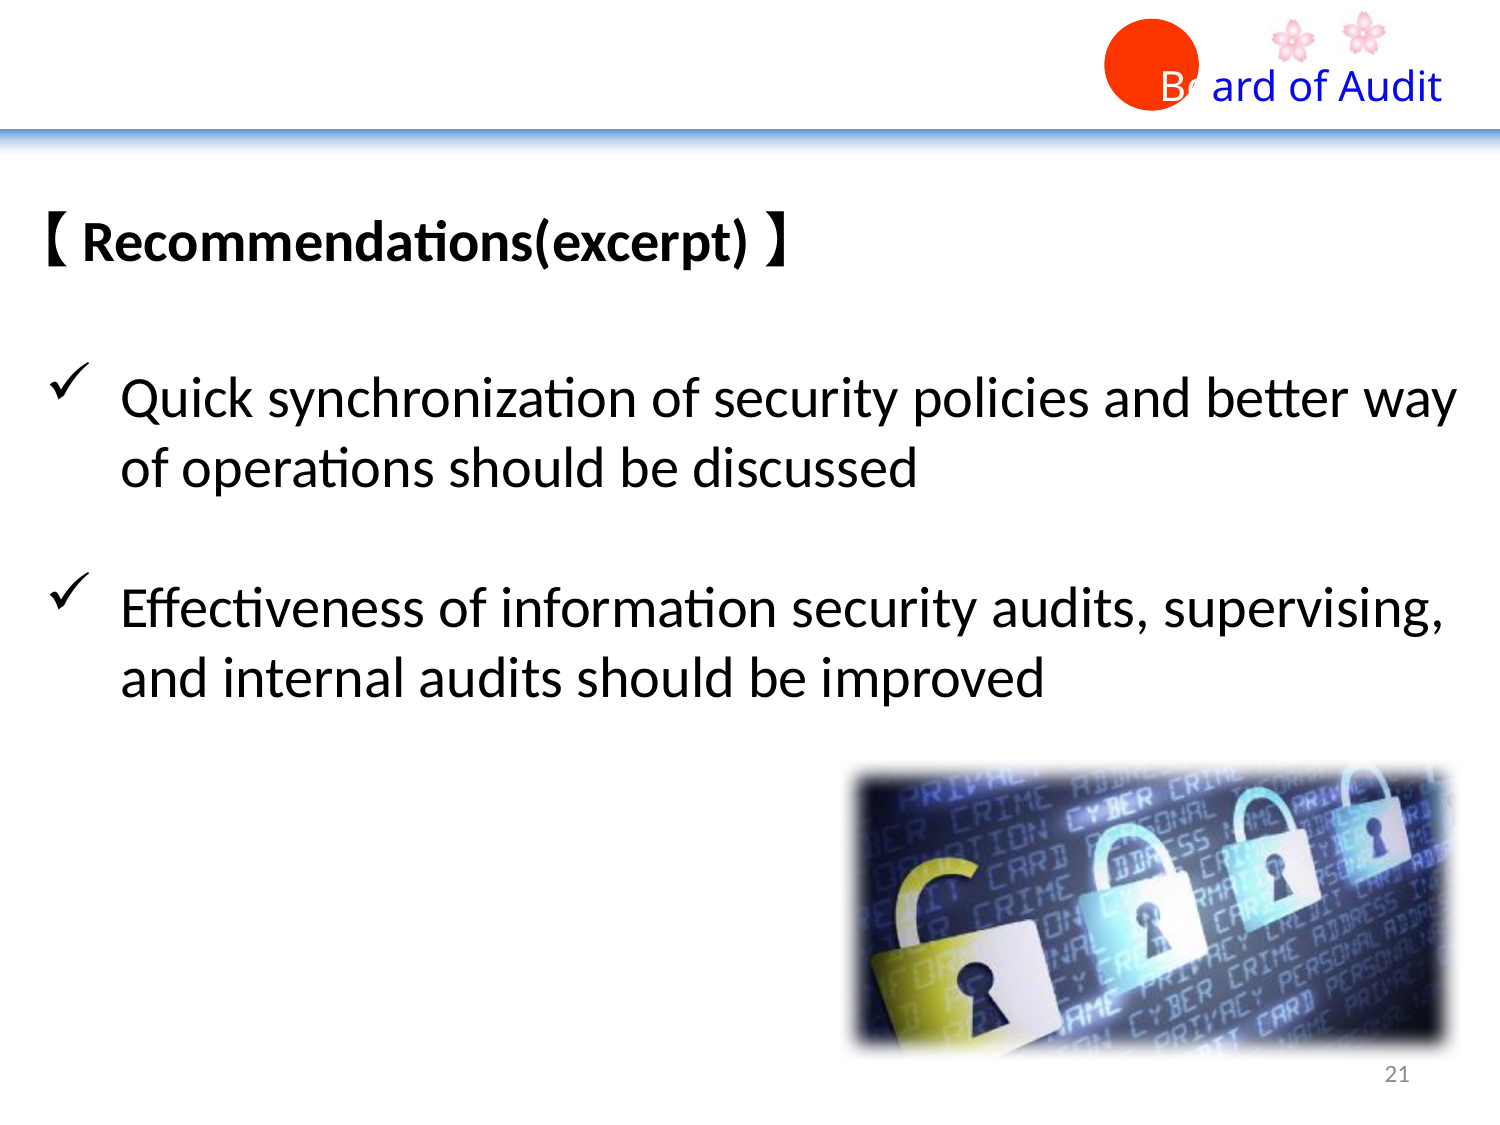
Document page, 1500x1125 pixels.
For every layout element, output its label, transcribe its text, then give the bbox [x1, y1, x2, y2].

text_box 【Recommendations(excerpt)】 [0, 195, 838, 281]
picture [1269, 18, 1316, 63]
picture [1340, 10, 1387, 55]
picture [838, 758, 1461, 1062]
slide_number 21 [1074, 1070, 1425, 1103]
text_box Quick synchronization of security policies and better way of operations should be discussed Effectiveness of information security audits, supervising, and internal audits should be improved [30, 281, 1477, 717]
